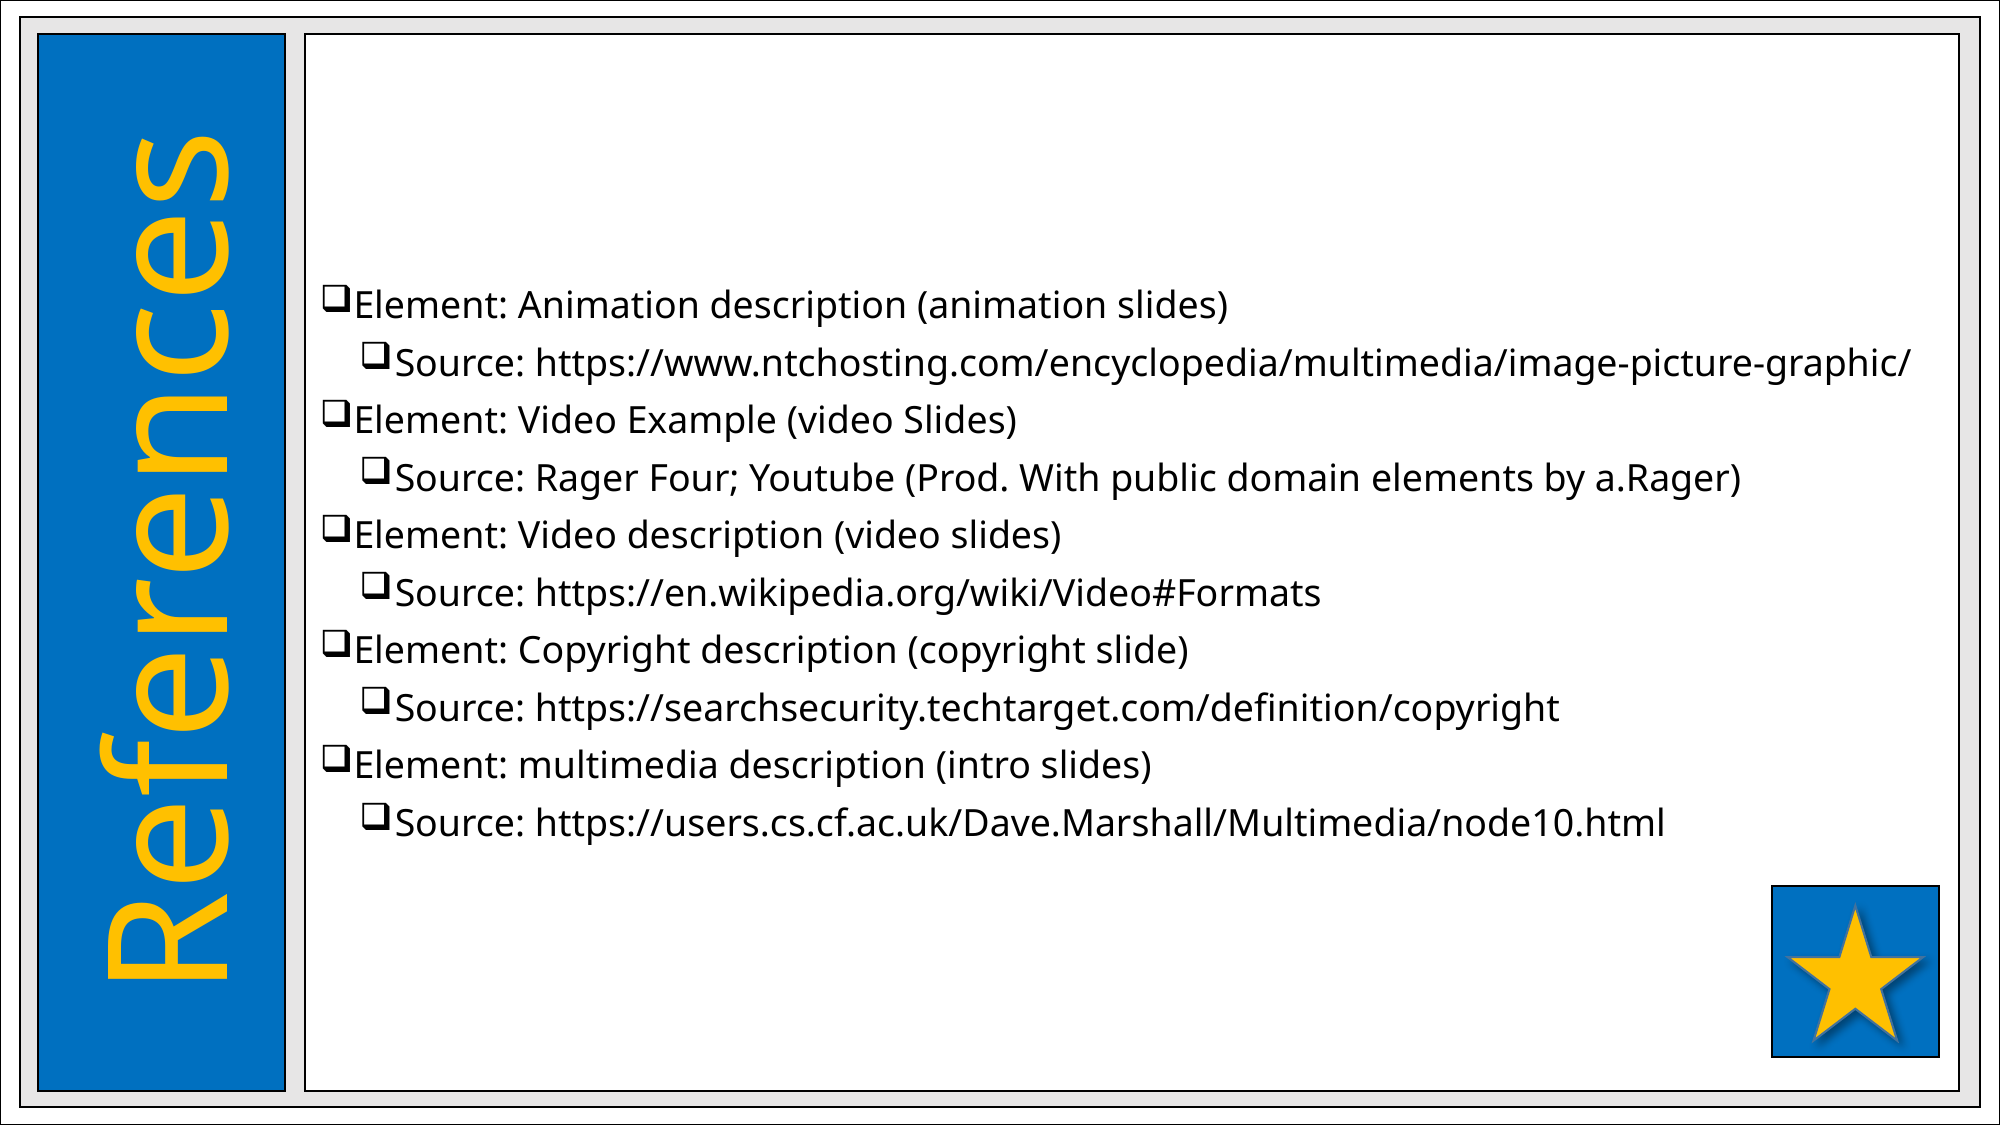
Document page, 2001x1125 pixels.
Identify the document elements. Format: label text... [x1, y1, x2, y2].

text_box [0, 0, 2000, 1125]
text_box Element: Animation description (animation slides) Source: https://www.ntchosting.com/encyclopedia/multimedia/image-picture-graphic/ Element: Video Example (video Slides) Source: Rager Four; Youtube (Prod. With public domain elements by a.Rager) Element: Video description (video slides) Source: https://en.wikipedia.org/wiki/Video#Formats Element: Copyright description (copyright slide) Source: https://searchsecurity.techtarget.com/definition/copyright Element: multimedia description (intro slides) Source: https://users.cs.cf.ac.uk/Dave.Marshall/Multimedia/node10.html [304, 33, 1960, 1092]
text_box [19, 16, 1981, 1108]
text_box [1771, 885, 1940, 1058]
text_box References [37, 33, 286, 1092]
text_box [1784, 902, 1927, 1044]
